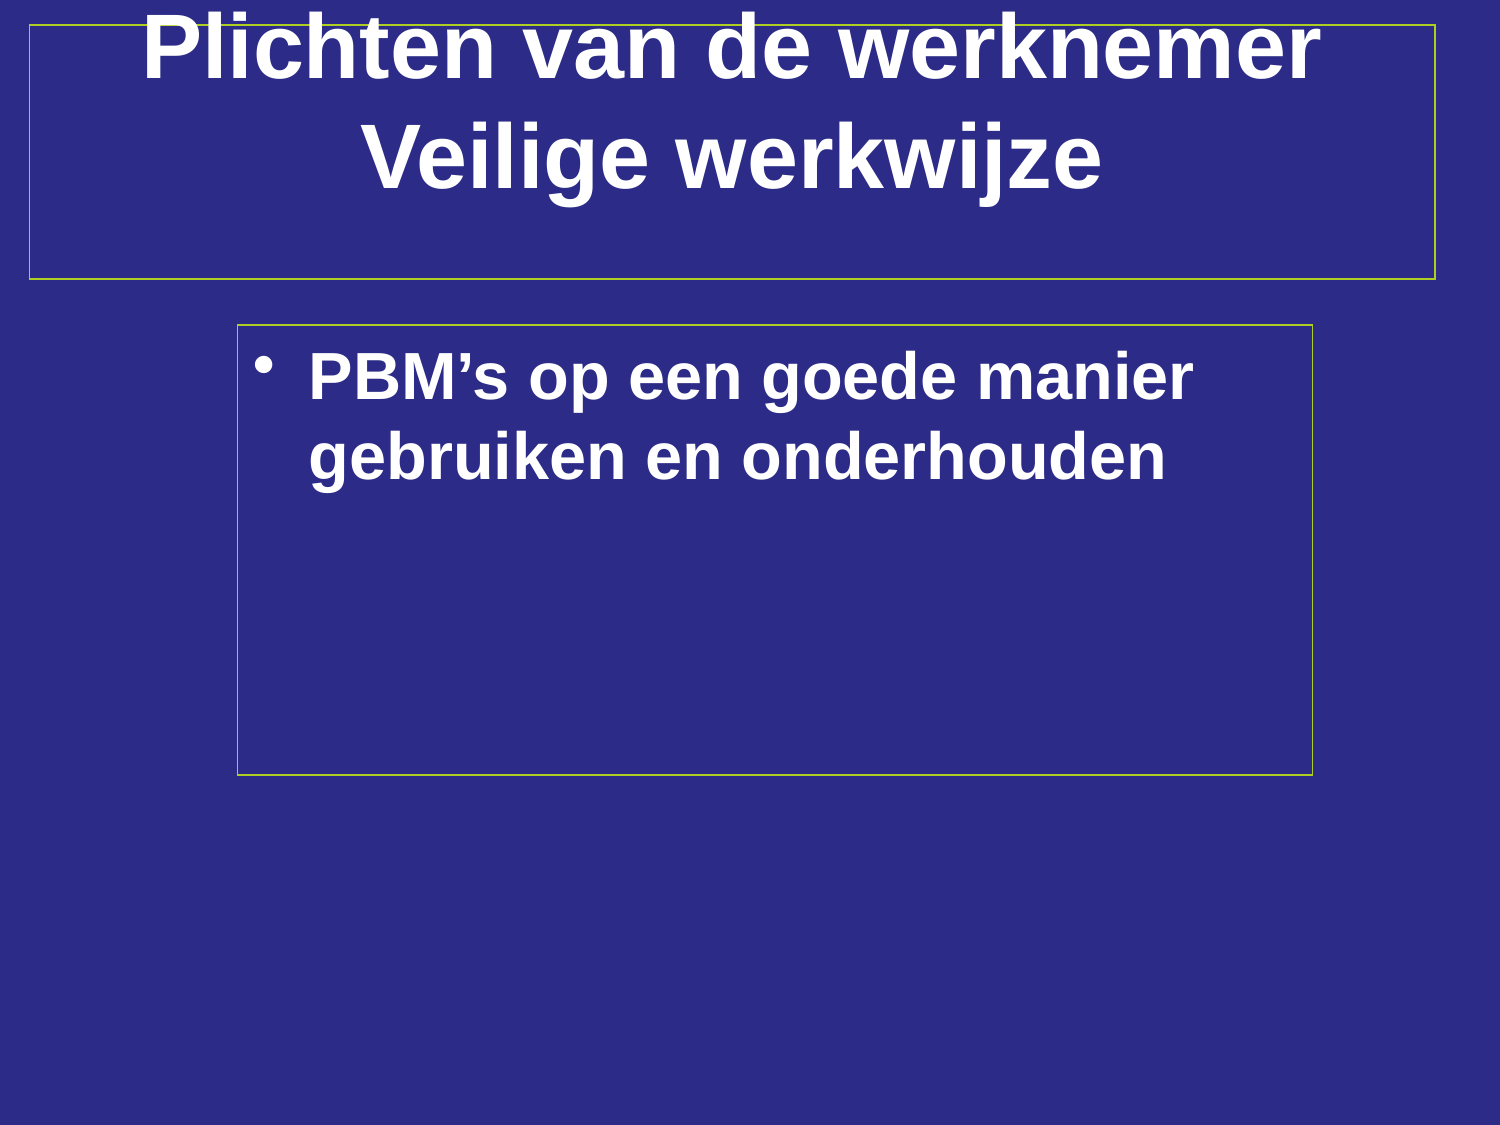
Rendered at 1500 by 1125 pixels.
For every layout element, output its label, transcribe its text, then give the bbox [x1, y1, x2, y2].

title Plichten van de werknemer Veilige werkwijze [29, 24, 1436, 280]
list PBM’s op een goede manier gebruiken en onderhouden [237, 324, 1313, 776]
